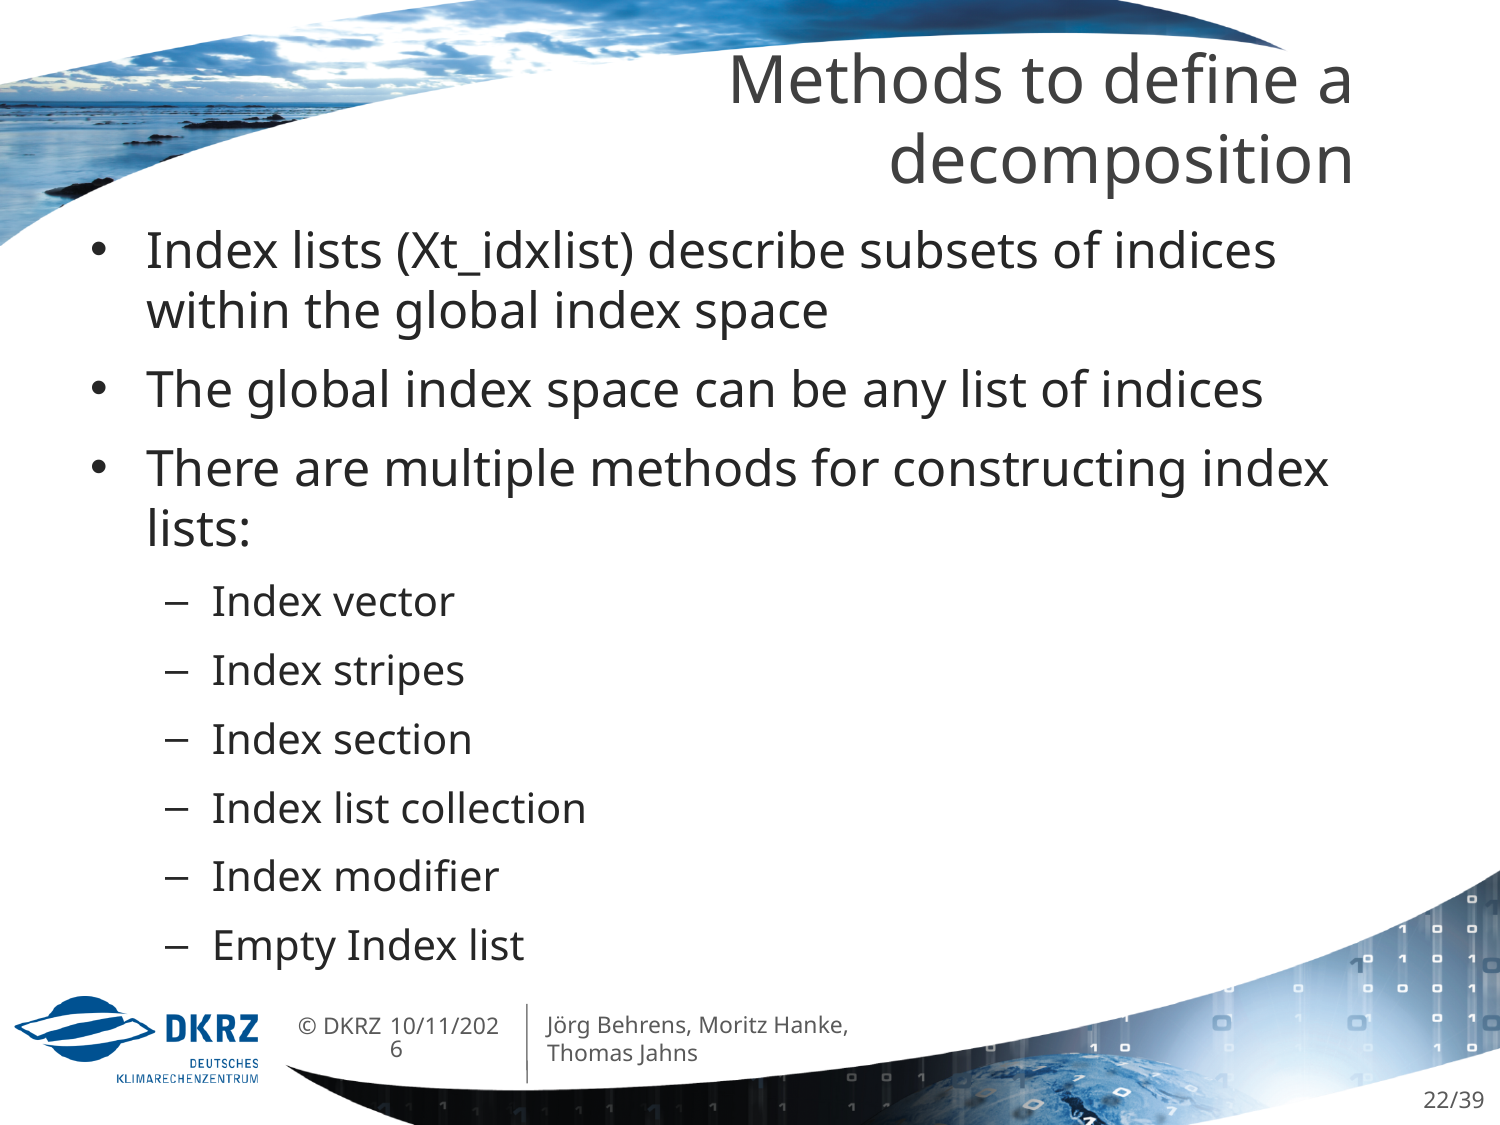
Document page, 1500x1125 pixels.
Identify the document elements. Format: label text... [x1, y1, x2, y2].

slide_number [375, 1004, 528, 1052]
title Methods to define a decomposition [480, 70, 1372, 165]
picture [285, 867, 1500, 1125]
picture [14, 996, 258, 1083]
list Index lists (Xt_idxlist) describe subsets of indices within the global index space The global index space can be any list of indices There are multiple methods for constructing index lists: Index vector Index stripes Index section Index list collection Index modifier Empty Index list [74, 210, 1426, 985]
picture [0, 0, 1288, 246]
footer Jörg Behrens, Moritz Hanke, Thomas Jahns [532, 1003, 884, 1082]
slide_number 22 [1333, 1078, 1465, 1125]
